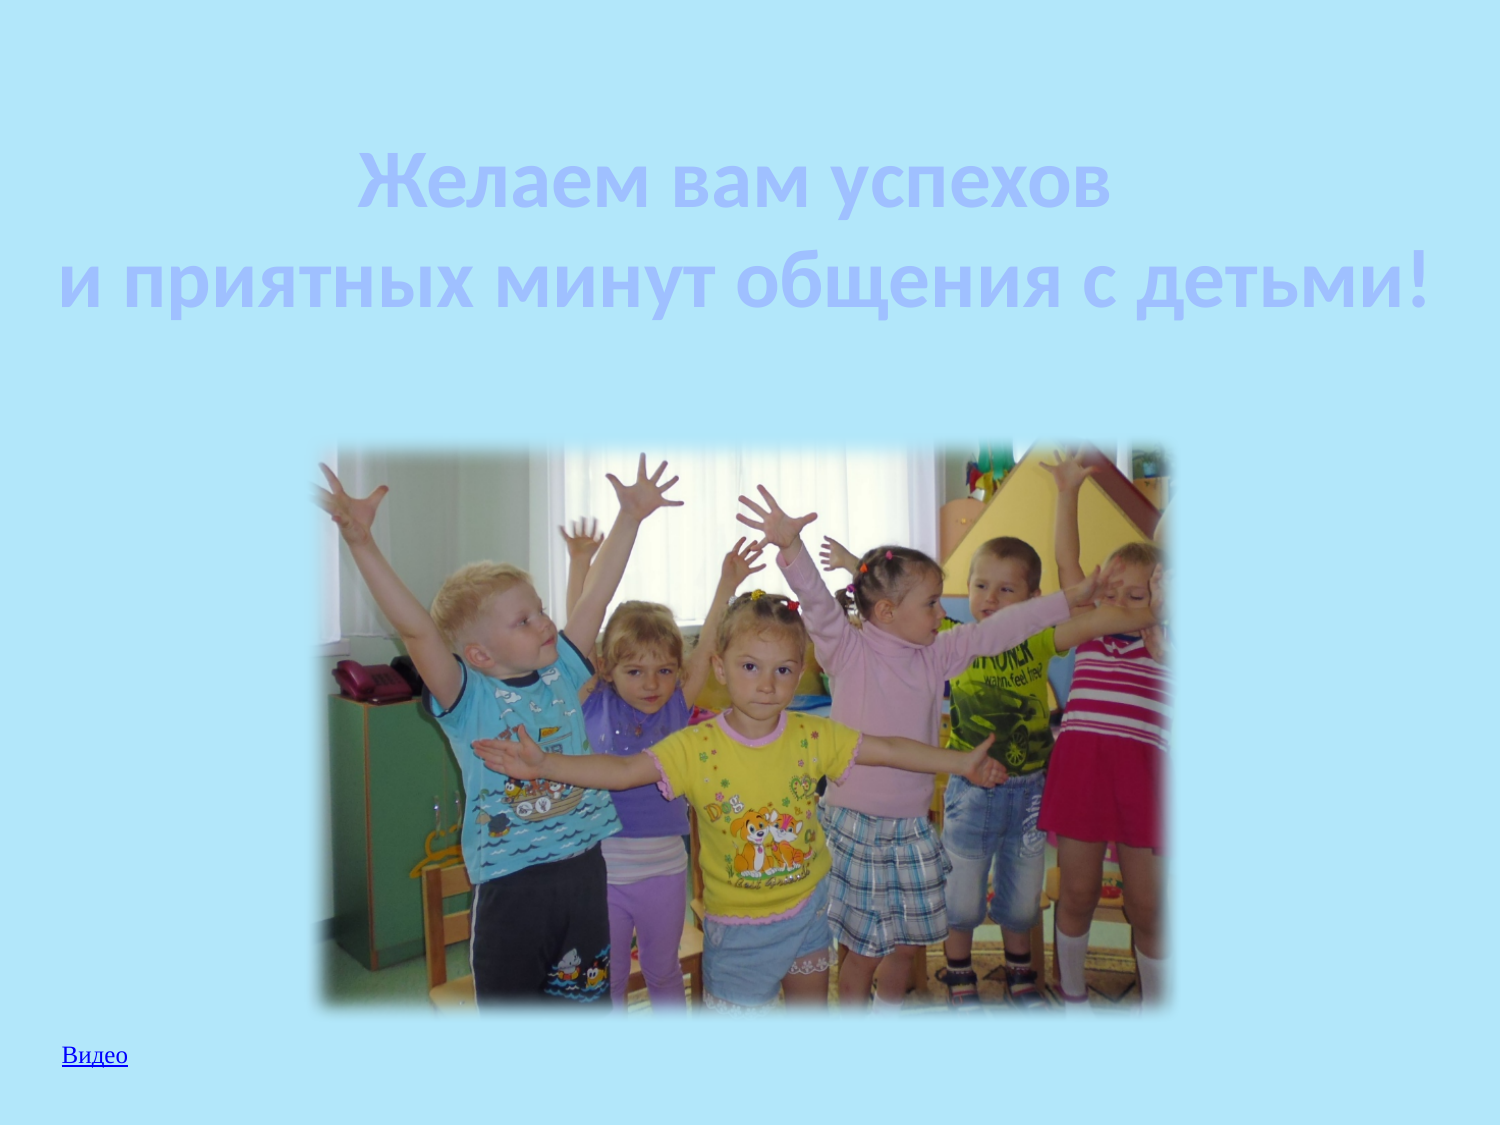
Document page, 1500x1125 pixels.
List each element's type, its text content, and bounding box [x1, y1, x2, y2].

picture [304, 433, 1181, 1025]
text_box Видео [46, 1031, 282, 1076]
text_box Желаем вам успехов и приятных минут общения с детьми! [42, 117, 1449, 333]
